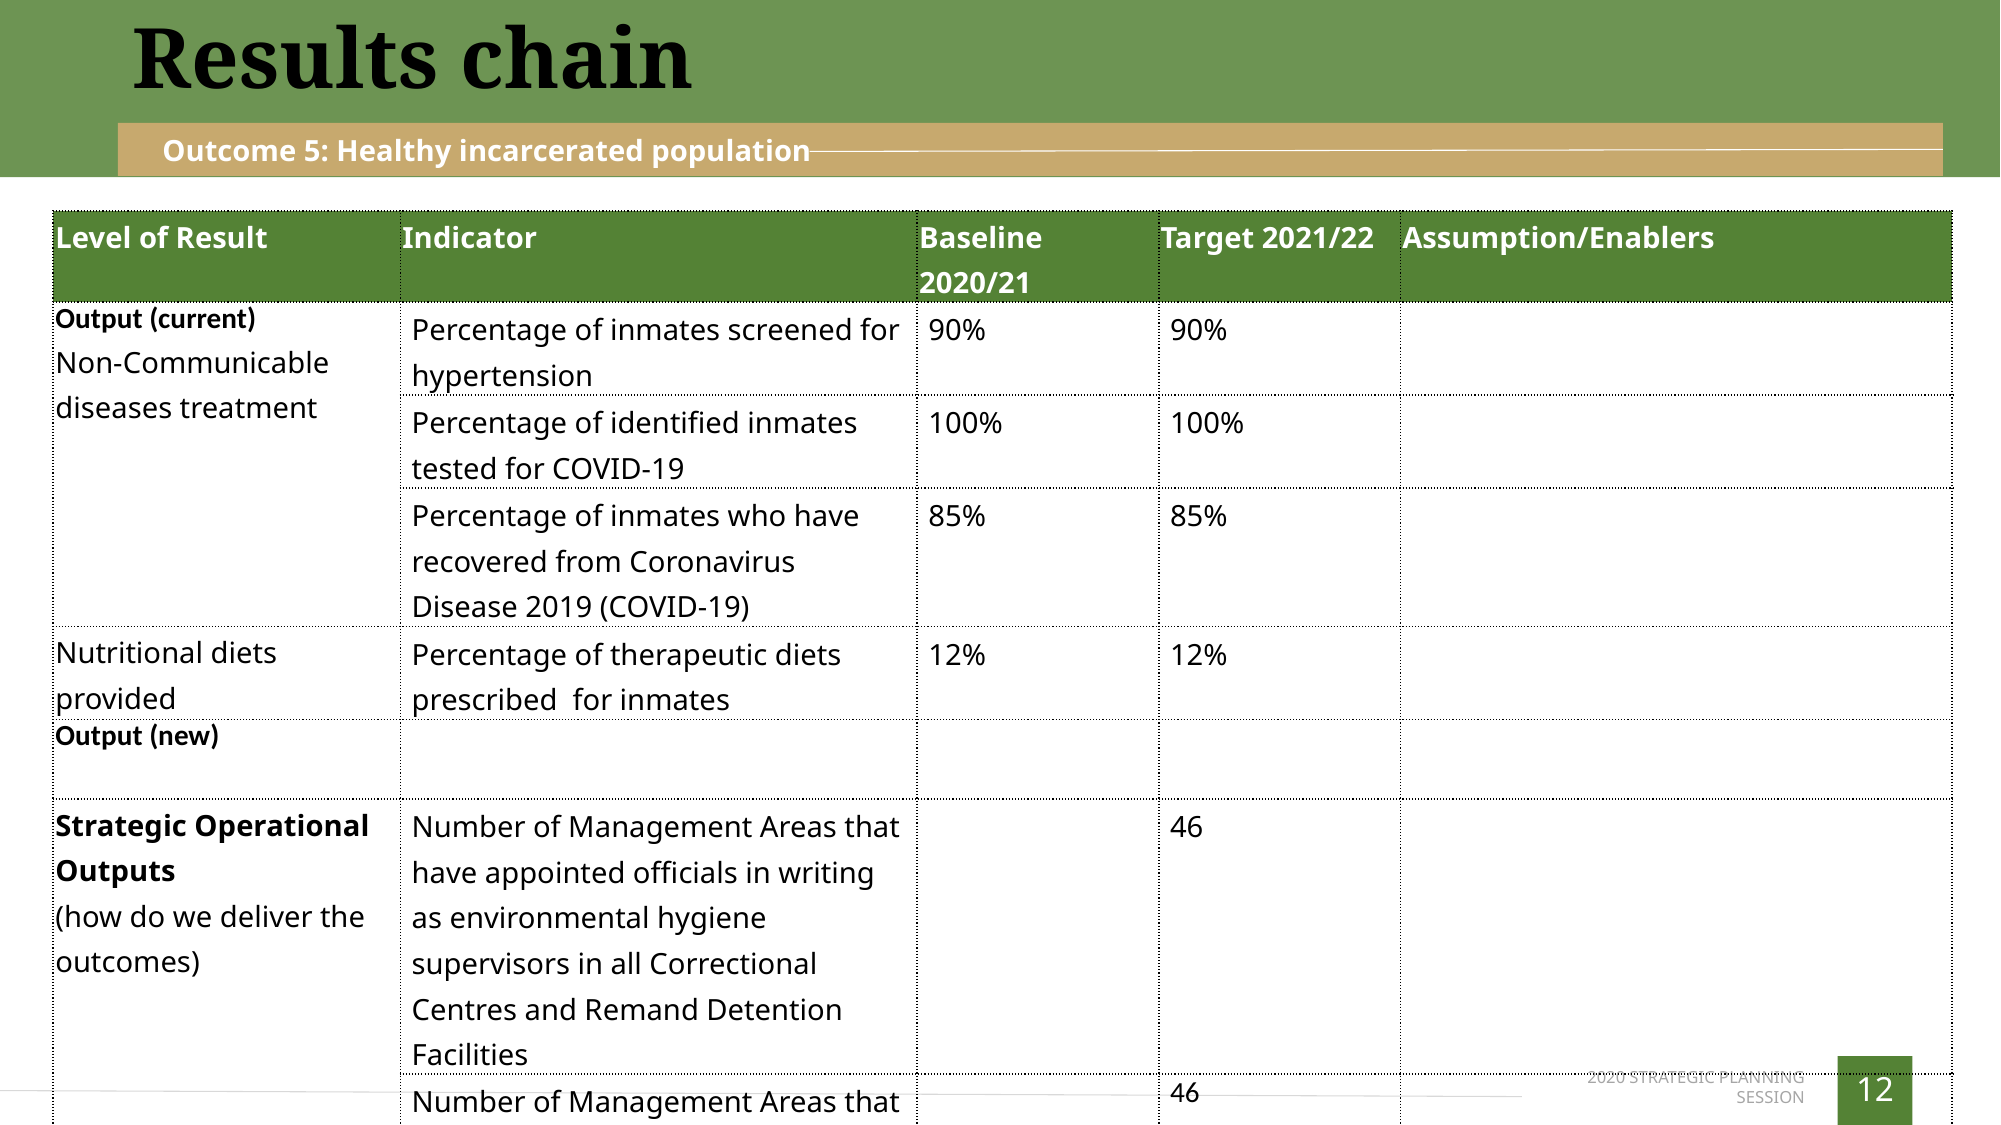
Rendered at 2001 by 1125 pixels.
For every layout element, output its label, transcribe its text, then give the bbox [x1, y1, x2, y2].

table_cell [1400, 799, 1952, 1074]
table_cell [1400, 719, 1952, 799]
table_cell Output (new) [53, 719, 400, 799]
text_box Outcome 5: Healthy incarcerated population [162, 132, 1290, 168]
table_header Baseline 2020/21 [917, 211, 1159, 302]
table_cell 100% [917, 395, 1159, 488]
table_cell Output (current) Non-Communicable diseases treatment [53, 302, 400, 627]
table_cell [1400, 488, 1952, 627]
table_header Assumption/Enablers [1400, 211, 1952, 302]
table_cell Percentage of inmates screened for hypertension [400, 302, 917, 395]
table_cell [1400, 1074, 1952, 1125]
table_cell Nutritional diets provided [53, 627, 400, 719]
table_cell Number of Management Areas that have functional Pharmaceutical and Therapeutics Committees (PTCs) [400, 1074, 917, 1125]
table_cell [400, 719, 917, 799]
table_cell [1400, 302, 1952, 395]
table_cell 90% [1159, 302, 1400, 395]
table_cell Percentage of therapeutic diets prescribed for inmates [400, 627, 917, 719]
table_header Indicator [400, 211, 917, 302]
table_cell 12% [1159, 627, 1400, 719]
table_header Target 2021/22 [1159, 211, 1400, 302]
table_cell Strategic Operational Outputs (how do we deliver the outcomes) [53, 799, 400, 1125]
table_header Level of Result [53, 211, 400, 302]
table_cell 12% [917, 627, 1159, 719]
table_cell 90% [917, 302, 1159, 395]
table_cell 85% [917, 488, 1159, 627]
title Results chain [117, 17, 1886, 106]
table_cell [1400, 627, 1952, 719]
table_cell [1400, 395, 1952, 488]
table_cell [917, 719, 1159, 799]
table_cell 46 [1159, 1074, 1400, 1125]
table_cell [1159, 719, 1400, 799]
table_cell [917, 799, 1159, 1074]
table_cell Percentage of identified inmates tested for COVID-19 [400, 395, 917, 488]
table_cell Percentage of inmates who have recovered from Coronavirus Disease 2019 (COVID-19) [400, 488, 917, 627]
table_cell 46 [1159, 799, 1400, 1074]
table_cell 85% [1159, 488, 1400, 627]
table_cell Number of Management Areas that have appointed officials in writing as environmental hygiene supervisors in all Correctional Centres and Remand Detention Facilities [400, 799, 917, 1074]
table_cell [917, 1074, 1159, 1125]
table_cell 100% [1159, 395, 1400, 488]
